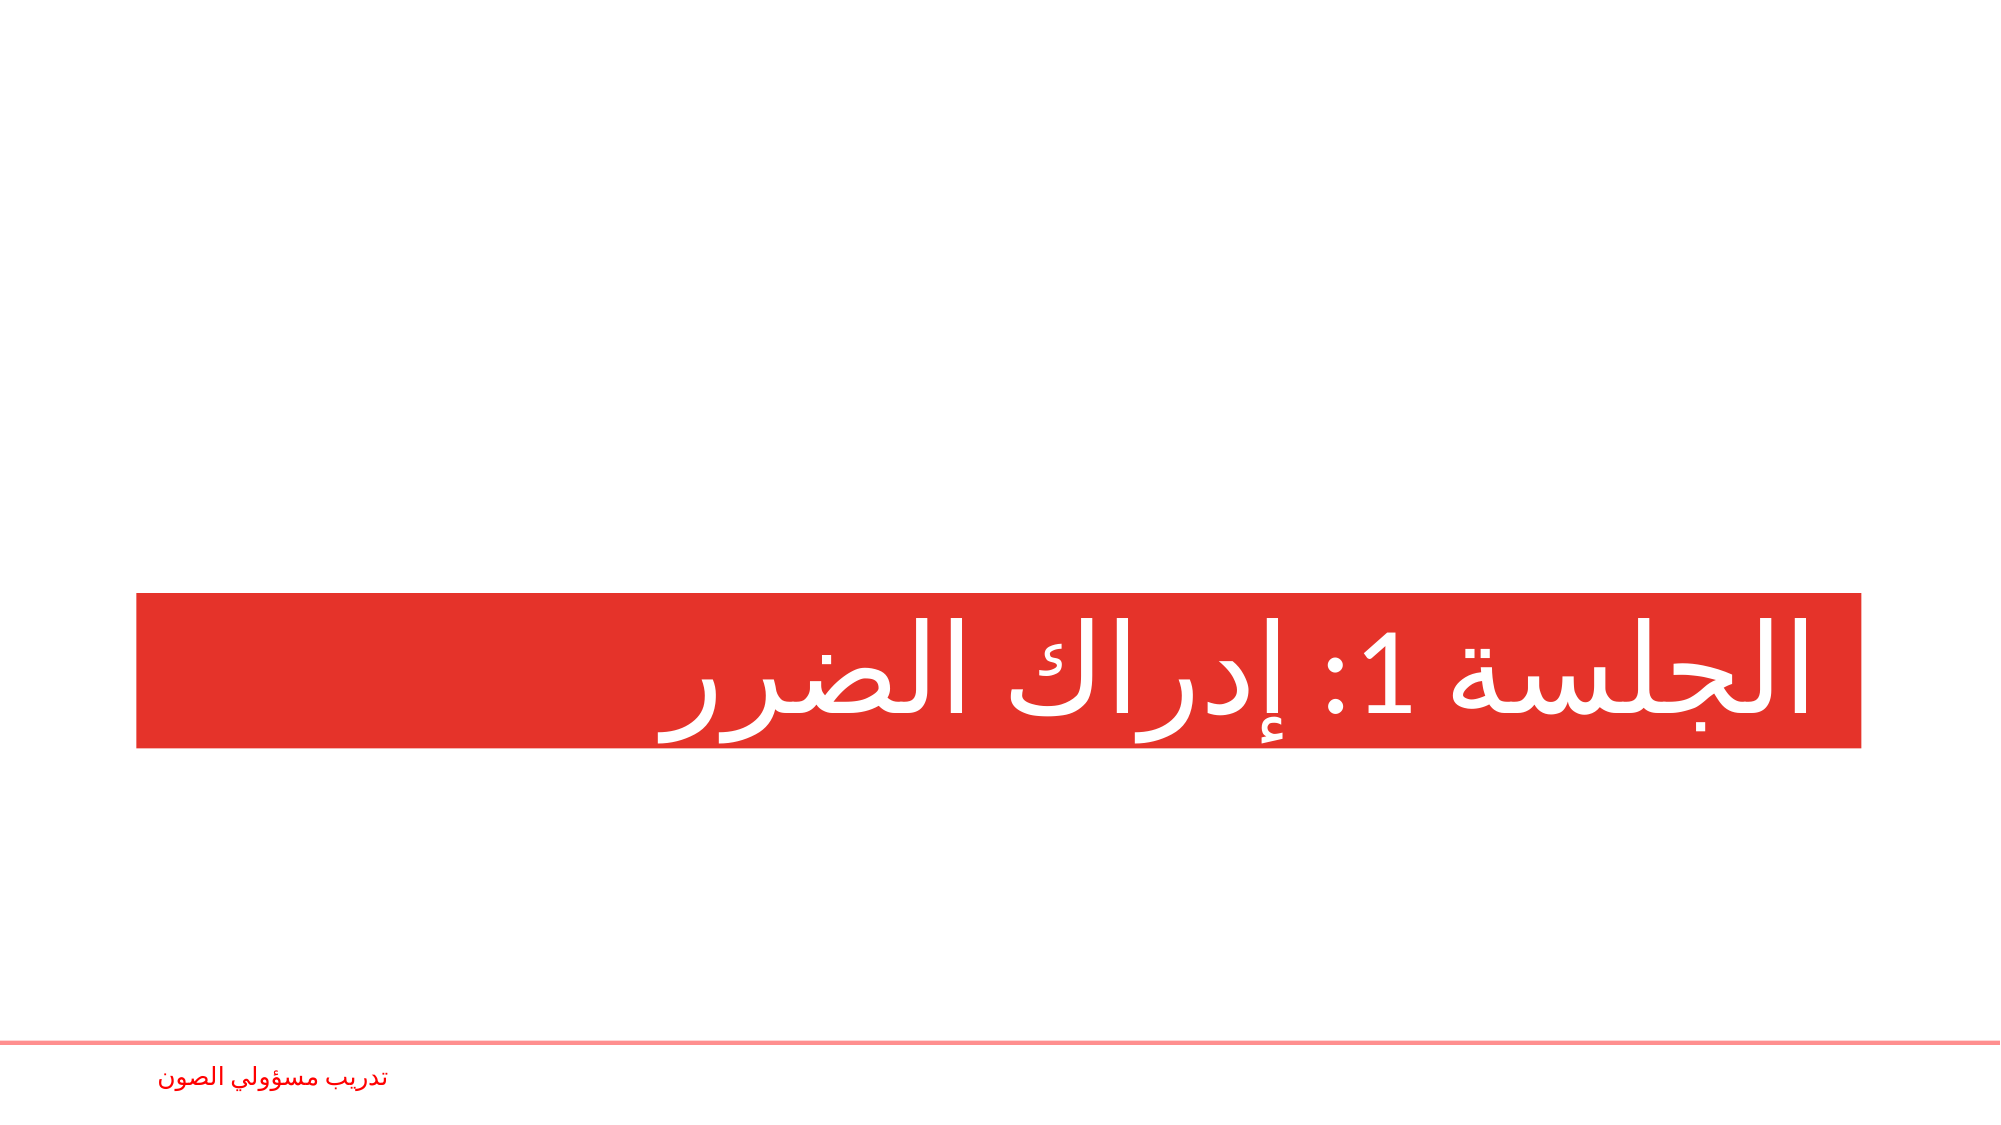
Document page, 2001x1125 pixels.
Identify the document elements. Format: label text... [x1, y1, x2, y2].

footer تدريب مسؤولي الصون [136, 1054, 812, 1106]
title الجلسة 1: إدراك الضرر [136, 593, 1862, 749]
